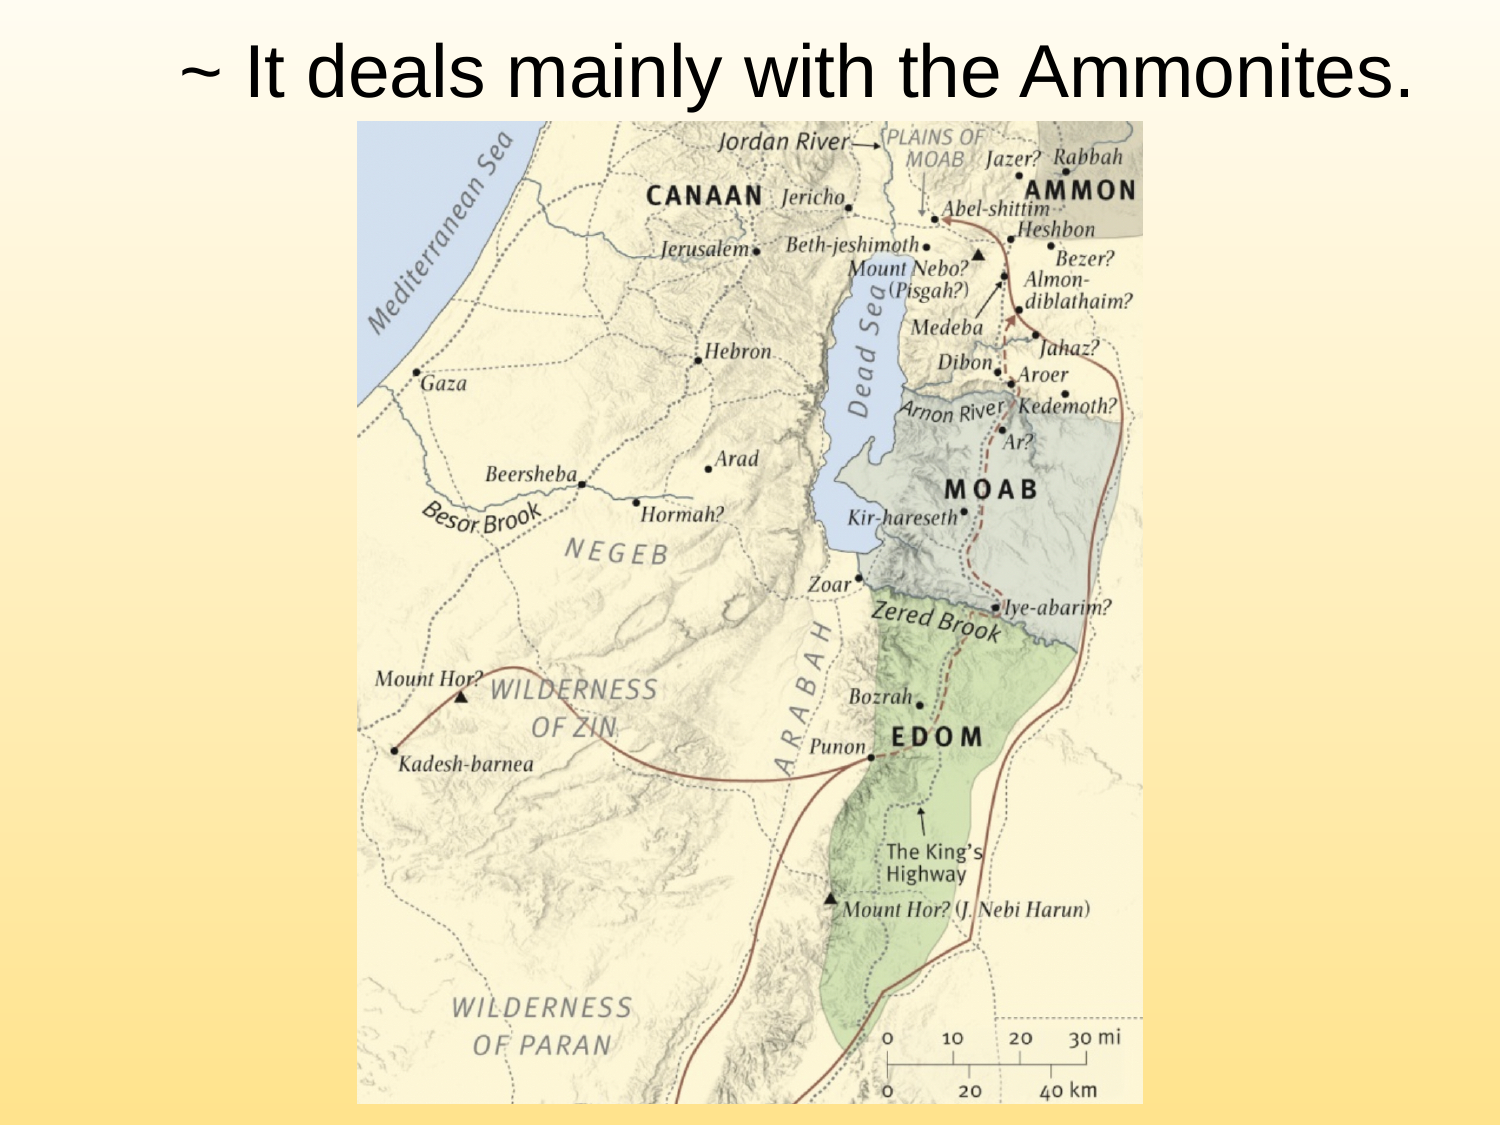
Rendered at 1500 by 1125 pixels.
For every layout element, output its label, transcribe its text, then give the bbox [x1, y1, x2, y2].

subtitle ~ It deals mainly with the Ammonites. [14, 14, 1482, 1104]
picture [357, 121, 1143, 1104]
